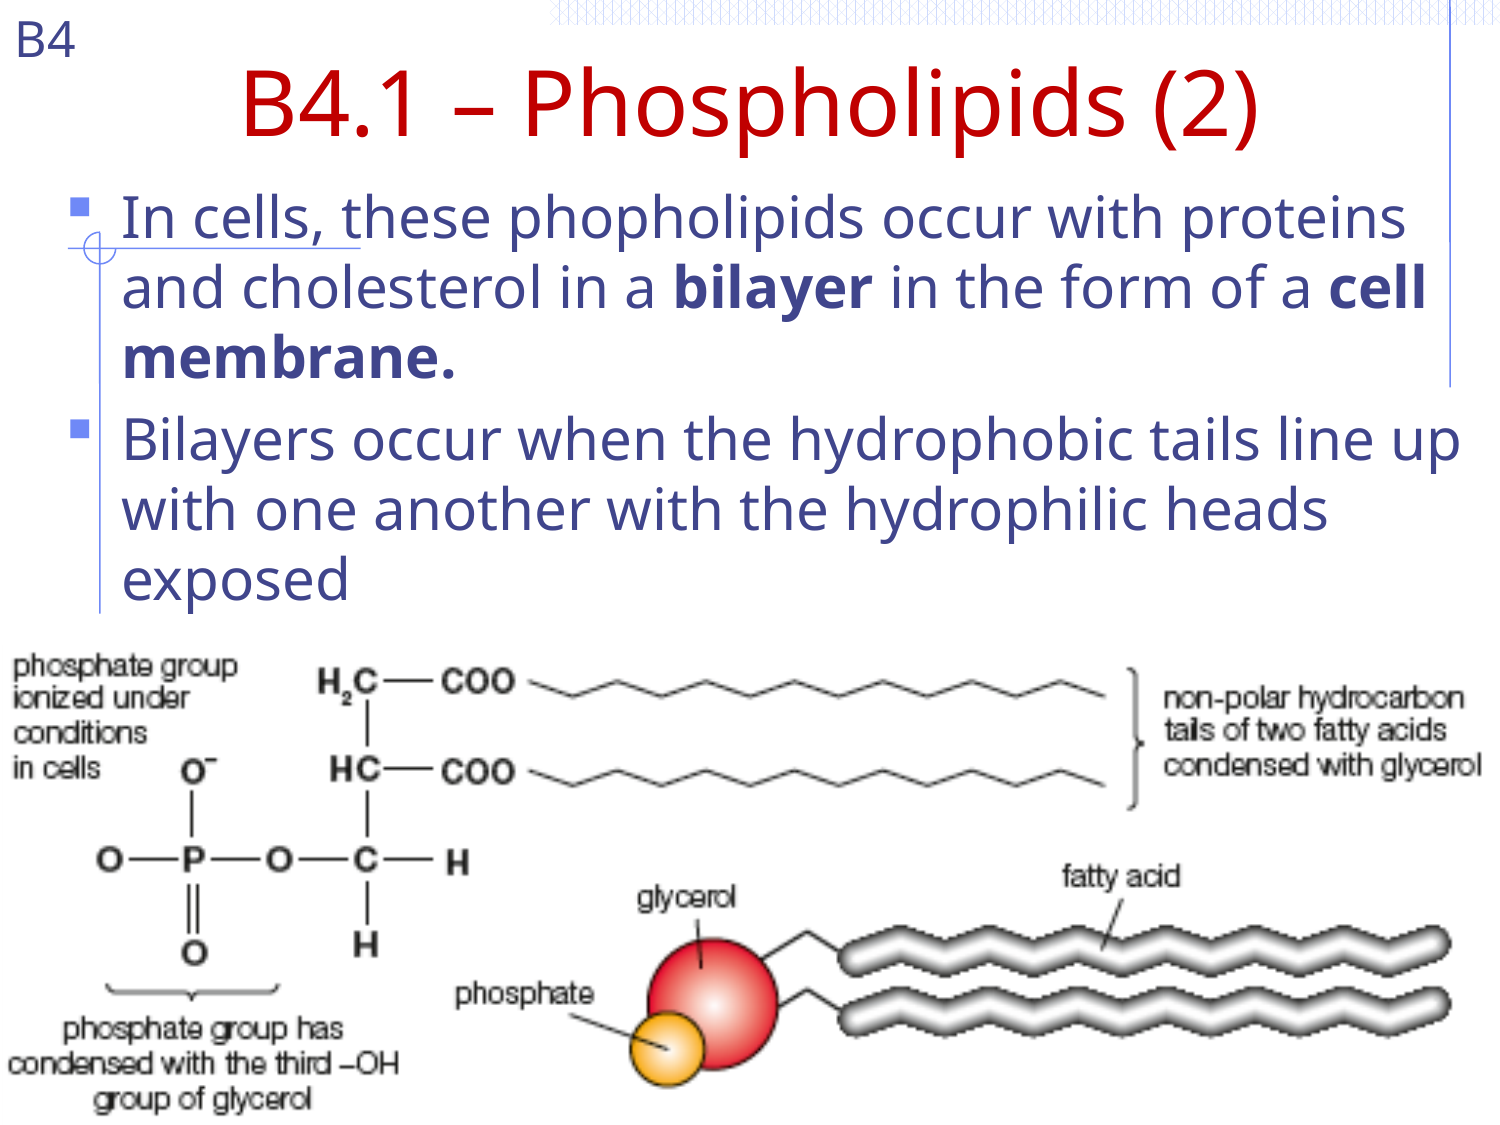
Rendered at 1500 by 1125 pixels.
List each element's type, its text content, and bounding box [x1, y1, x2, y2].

picture [1, 644, 1500, 1125]
title B4.1 – Phospholipids (2) [37, 24, 1463, 163]
list In cells, these phopholipids occur with proteins and cholesterol in a bilayer in the form of a cell membrane. Bilayers occur when the hydrophobic tails line up with one another with the hydrophilic heads exposed [49, 172, 1500, 643]
